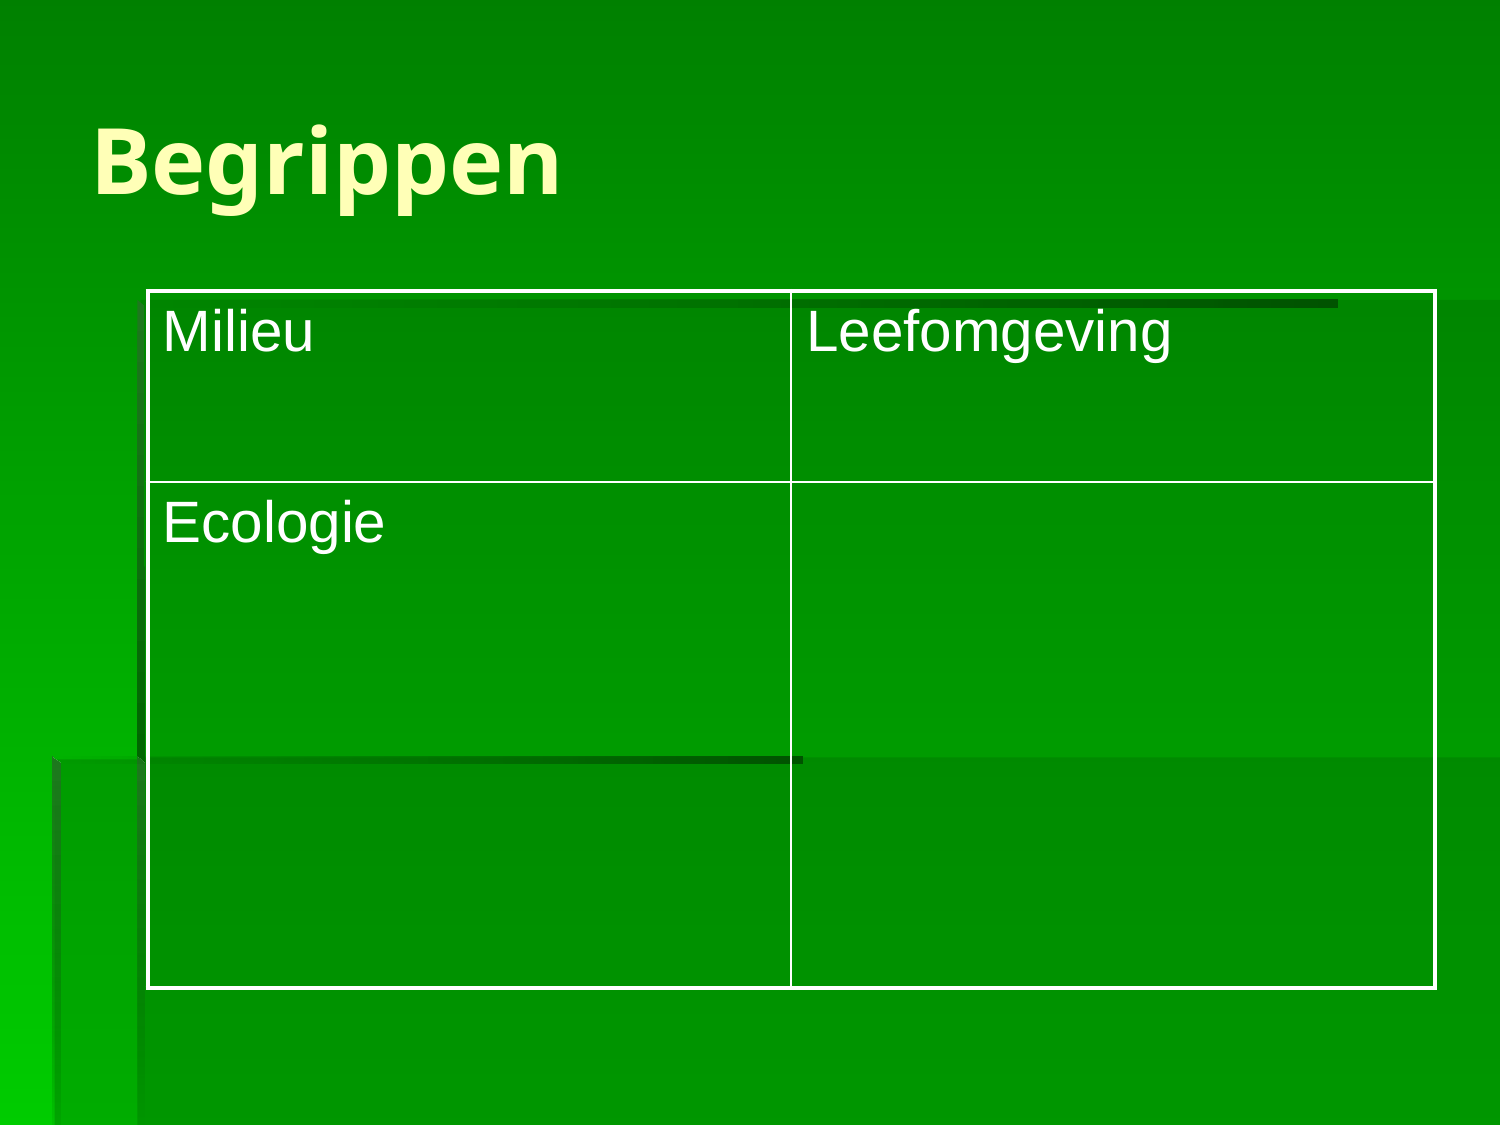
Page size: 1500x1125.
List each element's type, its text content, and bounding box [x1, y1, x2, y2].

table_cell [792, 483, 1433, 986]
table_header Milieu [150, 293, 790, 481]
table_header Leefomgeving [792, 293, 1433, 481]
table_cell Ecologie [150, 483, 790, 986]
title Begrippen [75, 40, 1451, 275]
